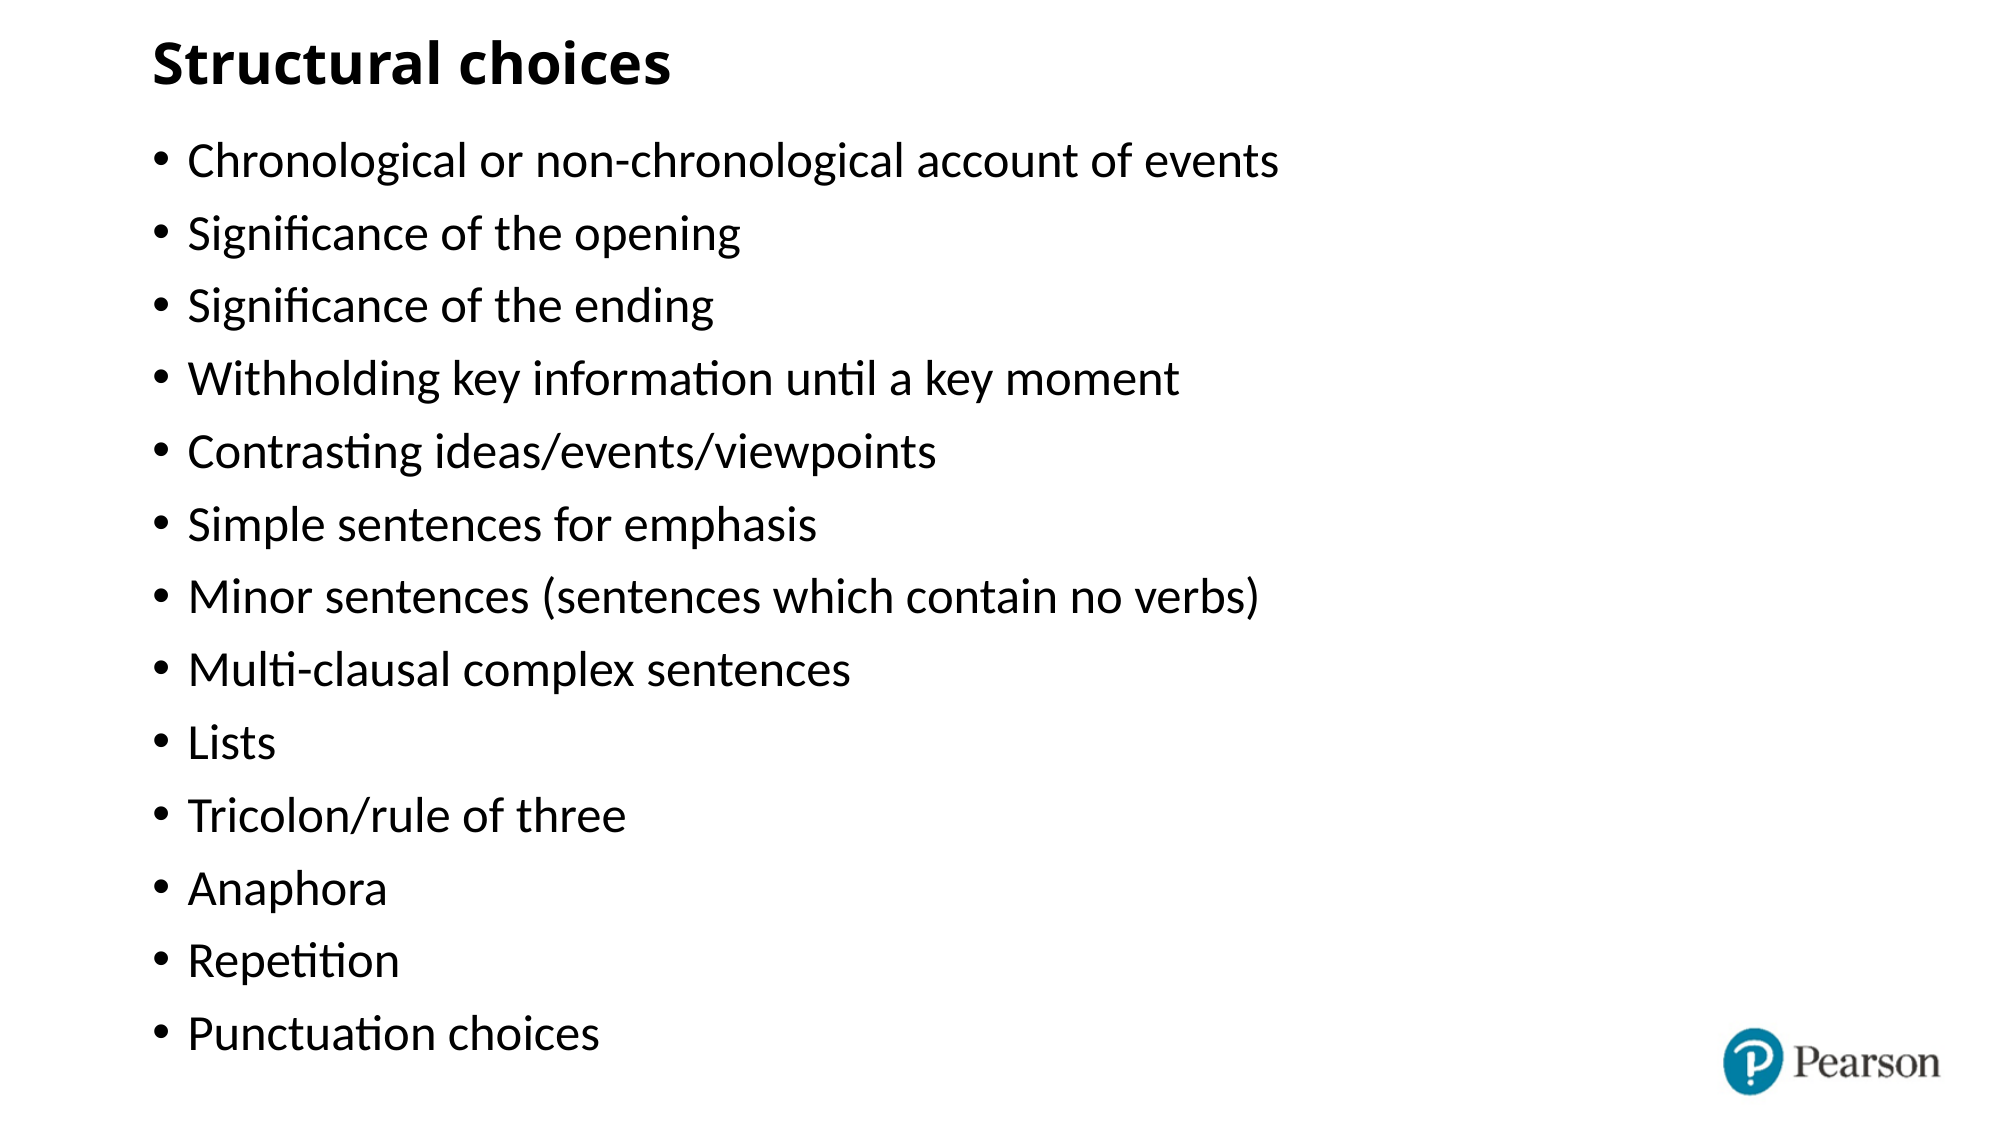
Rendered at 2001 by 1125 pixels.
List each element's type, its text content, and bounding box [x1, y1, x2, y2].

list Chronological or non-chronological account of events Significance of the opening Significance of the ending Withholding key information until a key moment Contrasting ideas/events/viewpoints Simple sentences for emphasis Minor sentences (sentences which contain no verbs) Multi-clausal complex sentences Lists Tricolon/rule of three Anaphora Repetition Punctuation choices [137, 126, 1946, 1077]
title Structural choices [137, 26, 1863, 105]
picture [1713, 1013, 1951, 1106]
